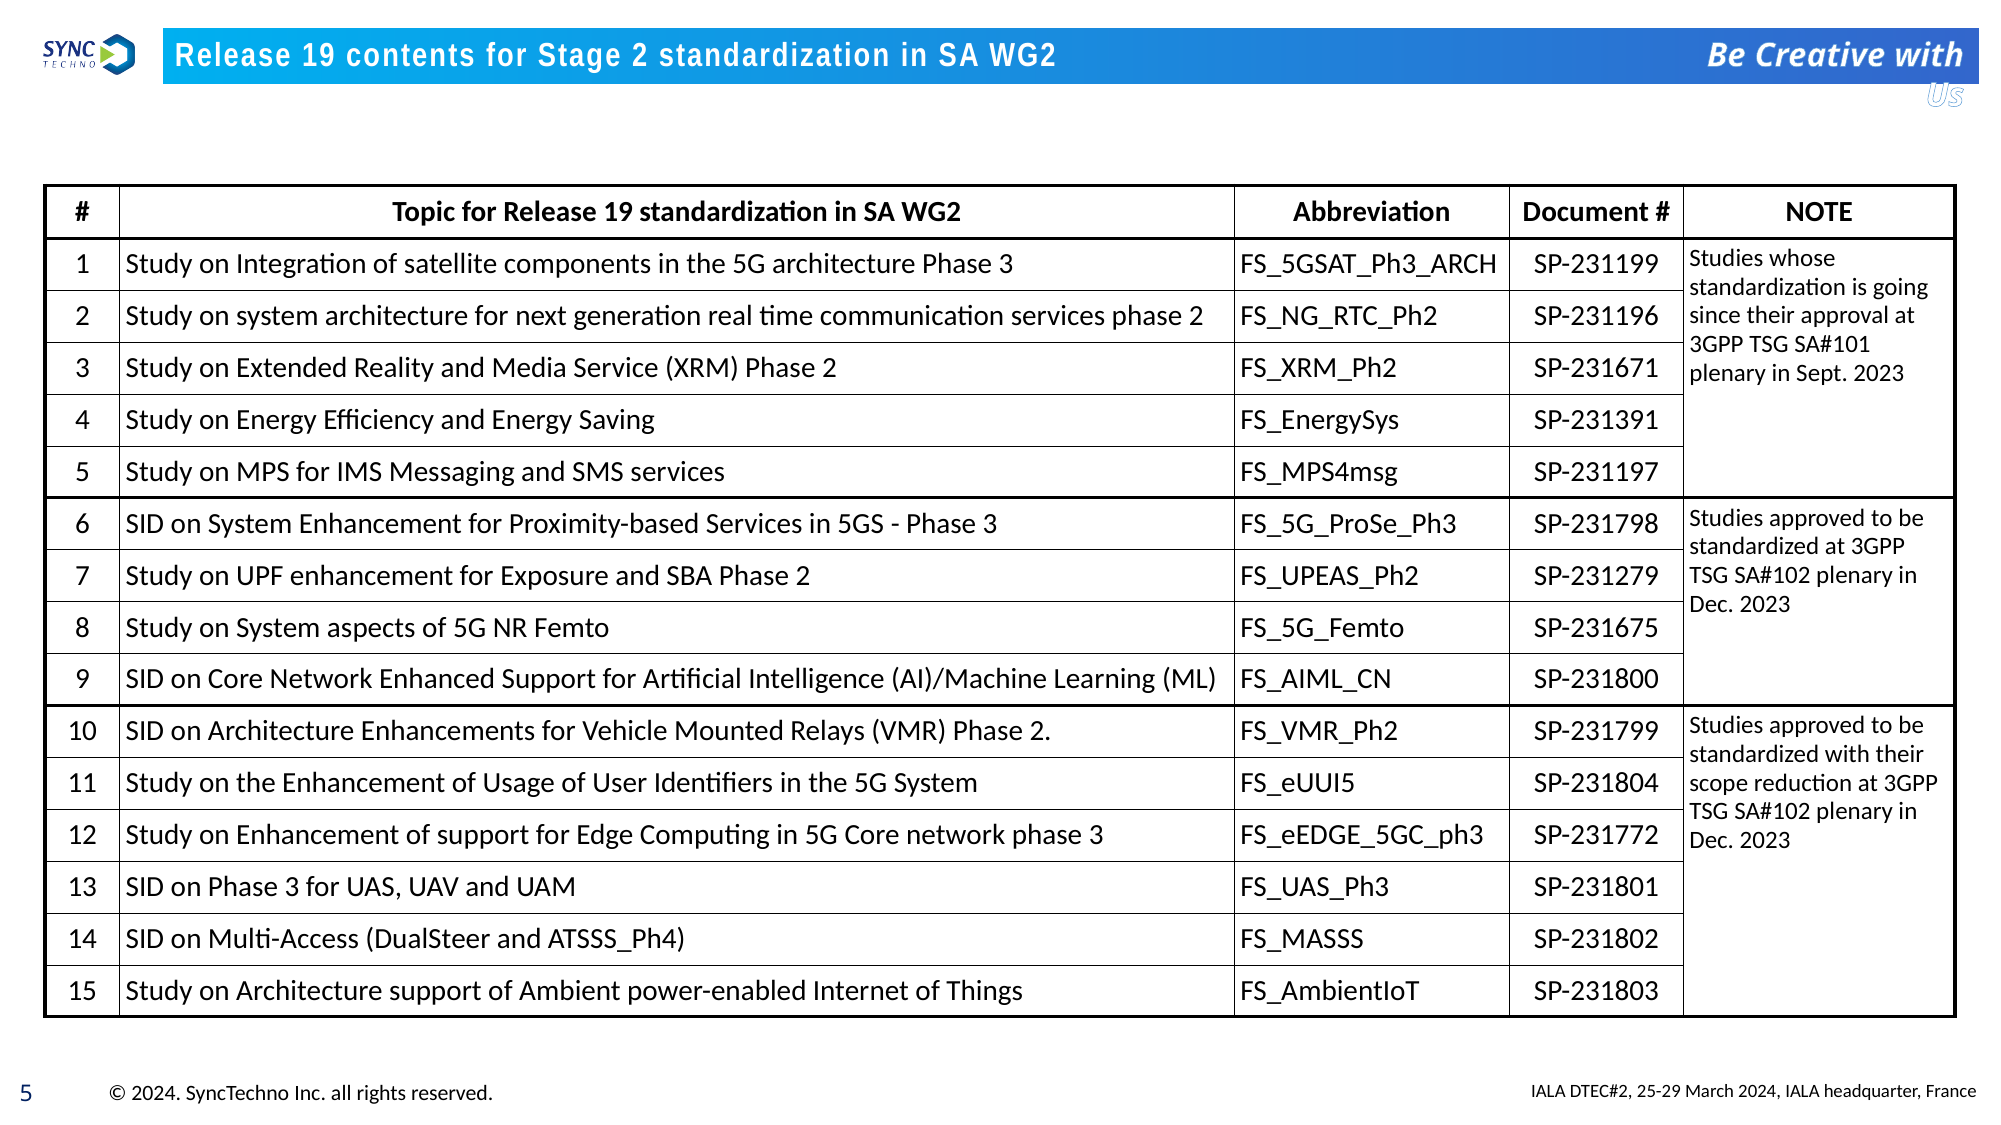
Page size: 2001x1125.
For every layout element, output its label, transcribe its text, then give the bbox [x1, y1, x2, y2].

table_cell 4 [47, 395, 119, 446]
table_cell FS_AmbientIoT [1235, 966, 1509, 1015]
table_header NOTE [1684, 187, 1953, 237]
table_cell SP-231801 [1510, 862, 1683, 913]
table_cell FS_UAS_Ph3 [1235, 862, 1509, 913]
table_cell 3 [47, 343, 119, 394]
table_cell 8 [47, 602, 119, 653]
table_cell FS_eUUI5 [1235, 758, 1509, 809]
table_header # [47, 187, 119, 237]
table_cell SP-231803 [1510, 966, 1683, 1015]
table_header Document # [1510, 187, 1683, 237]
table_cell FS_eEDGE_5GC_ph3 [1235, 810, 1509, 861]
table_cell Study on UPF enhancement for Exposure and SBA Phase 2 [120, 550, 1234, 601]
table_cell FS_AIML_CN [1235, 654, 1509, 704]
table_cell FS_5G_Femto [1235, 602, 1509, 653]
table_cell FS_XRM_Ph2 [1235, 343, 1509, 394]
table_cell Study on Integration of satellite components in the 5G architecture Phase 3 [120, 240, 1234, 290]
table_cell FS_MPS4msg [1235, 447, 1509, 496]
table_cell SID on Architecture Enhancements for Vehicle Mounted Relays (VMR) Phase 2. [120, 707, 1234, 757]
table_cell SP-231772 [1510, 810, 1683, 861]
table_cell SP-231802 [1510, 914, 1683, 965]
table_cell SP-231800 [1510, 654, 1683, 704]
table_cell SP-231804 [1510, 758, 1683, 809]
table_cell SID on Core Network Enhanced Support for Artificial Intelligence (AI)/Machine Learning (ML) [120, 654, 1234, 704]
table_cell SP-231799 [1510, 707, 1683, 757]
table_cell SP-231671 [1510, 343, 1683, 394]
table_cell SID on Phase 3 for UAS, UAV and UAM [120, 862, 1234, 913]
table_cell 10 [47, 707, 119, 757]
table_cell Study on Energy Efficiency and Energy Saving [120, 395, 1234, 446]
table_cell FS_NG_RTC_Ph2 [1235, 291, 1509, 342]
table_cell SP-231199 [1510, 240, 1683, 290]
table_cell 6 [47, 499, 119, 549]
table_cell 13 [47, 862, 119, 913]
table_cell FS_5GSAT_Ph3_ARCH [1235, 240, 1509, 290]
picture [43, 34, 135, 75]
table_cell Study on Extended Reality and Media Service (XRM) Phase 2 [120, 343, 1234, 394]
table_cell 15 [47, 966, 119, 1015]
table_cell Study on Enhancement of support for Edge Computing in 5G Core network phase 3 [120, 810, 1234, 861]
table_cell FS_EnergySys [1235, 395, 1509, 446]
table_cell Study on the Enhancement of Usage of User Identifiers in the 5G System [120, 758, 1234, 809]
table_cell SP-231196 [1510, 291, 1683, 342]
table_cell FS_VMR_Ph2 [1235, 707, 1509, 757]
table_cell FS_UPEAS_Ph2 [1235, 550, 1509, 601]
table_cell 1 [47, 240, 119, 290]
table_cell SID on Multi-Access (DualSteer and ATSSS_Ph4) [120, 914, 1234, 965]
table_cell 9 [47, 654, 119, 704]
table_cell SP-231391 [1510, 395, 1683, 446]
table_header Abbreviation [1235, 187, 1509, 237]
table_header Topic for Release 19 standardization in SA WG2 [120, 187, 1234, 237]
table_cell 2 [47, 291, 119, 342]
table_cell Study on MPS for IMS Messaging and SMS services [120, 447, 1234, 496]
table_cell FS_MASSS [1235, 914, 1509, 965]
table_cell Study on System aspects of 5G NR Femto [120, 602, 1234, 653]
table_cell Studies whose standardization is going since their approval at 3GPP TSG SA#101 plenary in Sept. 2023 [1684, 240, 1953, 496]
table_cell 12 [47, 810, 119, 861]
table_cell FS_5G_ProSe_Ph3 [1235, 499, 1509, 549]
table_cell 7 [47, 550, 119, 601]
table_cell SID on System Enhancement for Proximity-based Services in 5GS - Phase 3 [120, 499, 1234, 549]
table_cell 5 [47, 447, 119, 496]
table_cell Study on Architecture support of Ambient power-enabled Internet of Things [120, 966, 1234, 1015]
table_cell Study on system architecture for next generation real time communication services phase 2 [120, 291, 1234, 342]
table_cell 14 [47, 914, 119, 965]
table_cell 11 [47, 758, 119, 809]
table_cell SP-231279 [1510, 550, 1683, 601]
text_box Release 19 contents for Stage 2 standardization in SA WG2 [160, 25, 1657, 81]
table_cell SP-231197 [1510, 447, 1683, 496]
table_cell SP-231675 [1510, 602, 1683, 653]
table_cell Studies approved to be standardized with their scope reduction at 3GPP TSG SA#102 plenary in Dec. 2023 [1684, 707, 1953, 1015]
table_cell SP-231798 [1510, 499, 1683, 549]
table_cell Studies approved to be standardized at 3GPP TSG SA#102 plenary in Dec. 2023 [1684, 499, 1953, 704]
